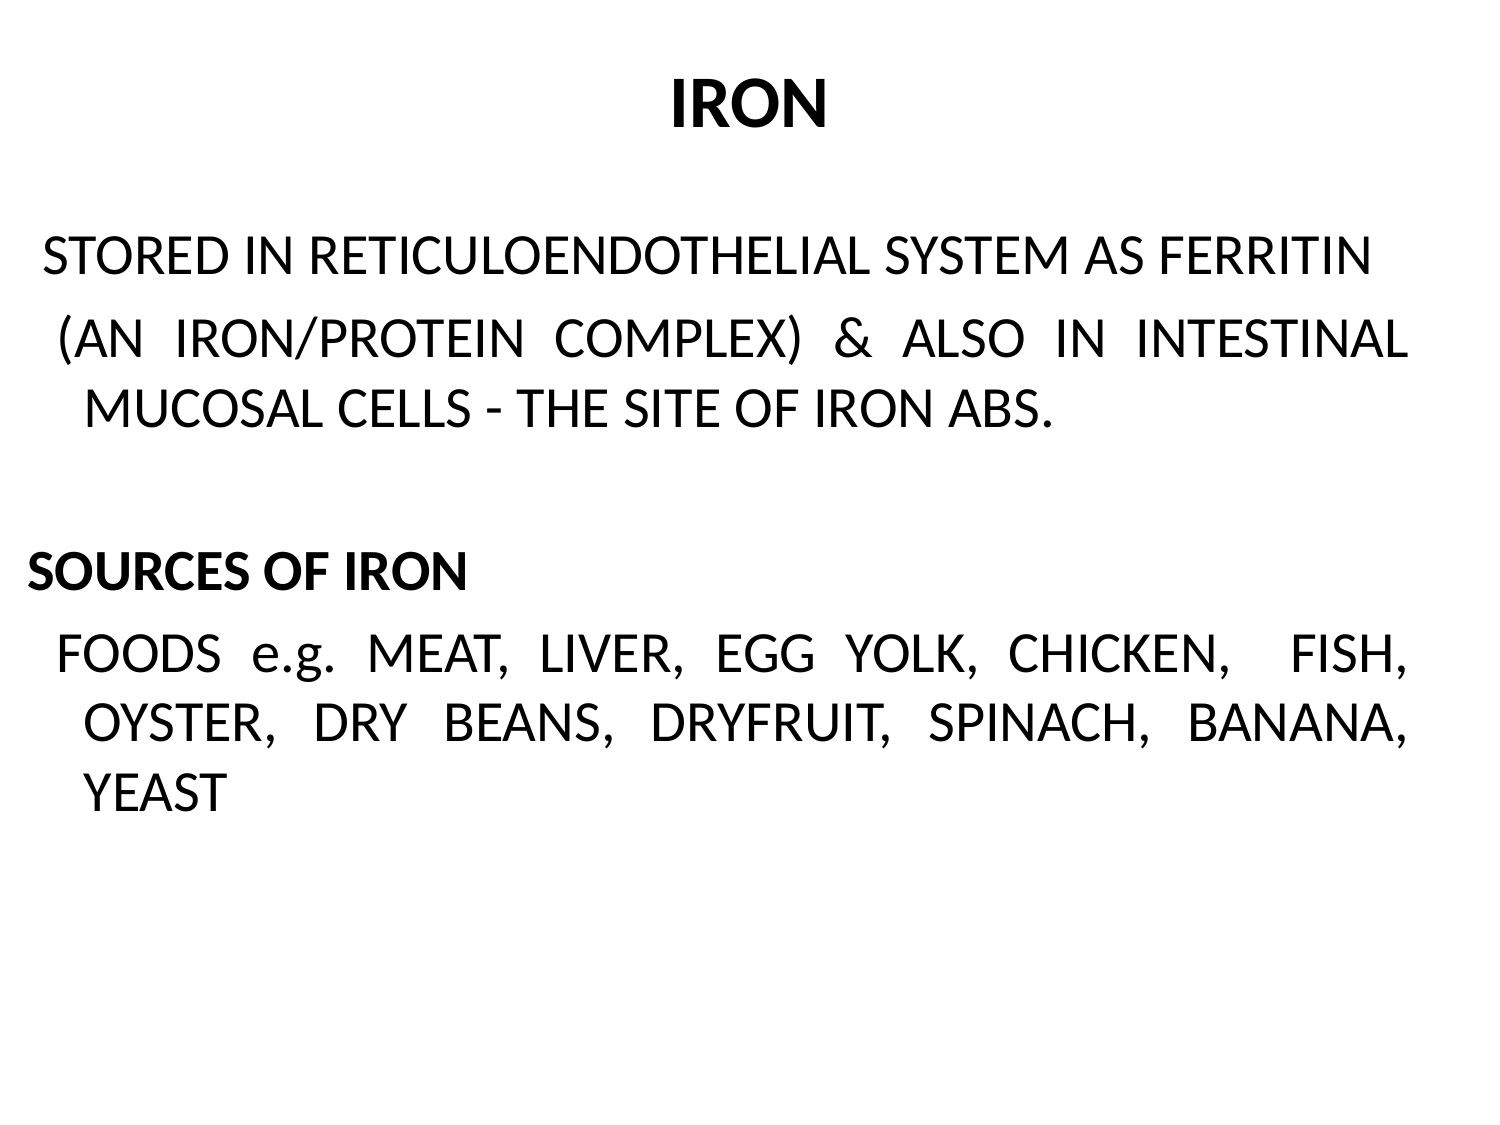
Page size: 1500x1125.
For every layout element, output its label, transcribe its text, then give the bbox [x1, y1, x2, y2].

title IRON [75, 45, 1425, 150]
list STORED IN RETICULOENDOTHELIAL SYSTEM AS FERRITIN (AN IRON/PROTEIN COMPLEX) & ALSO IN INTESTINAL MUCOSAL CELLS - THE SITE OF IRON ABS. SOURCES OF IRON FOODS e.g. MEAT, LIVER, EGG YOLK, CHICKEN, FISH, OYSTER, DRY BEANS, DRYFRUIT, SPINACH, BANANA, YEAST [12, 200, 1425, 943]
